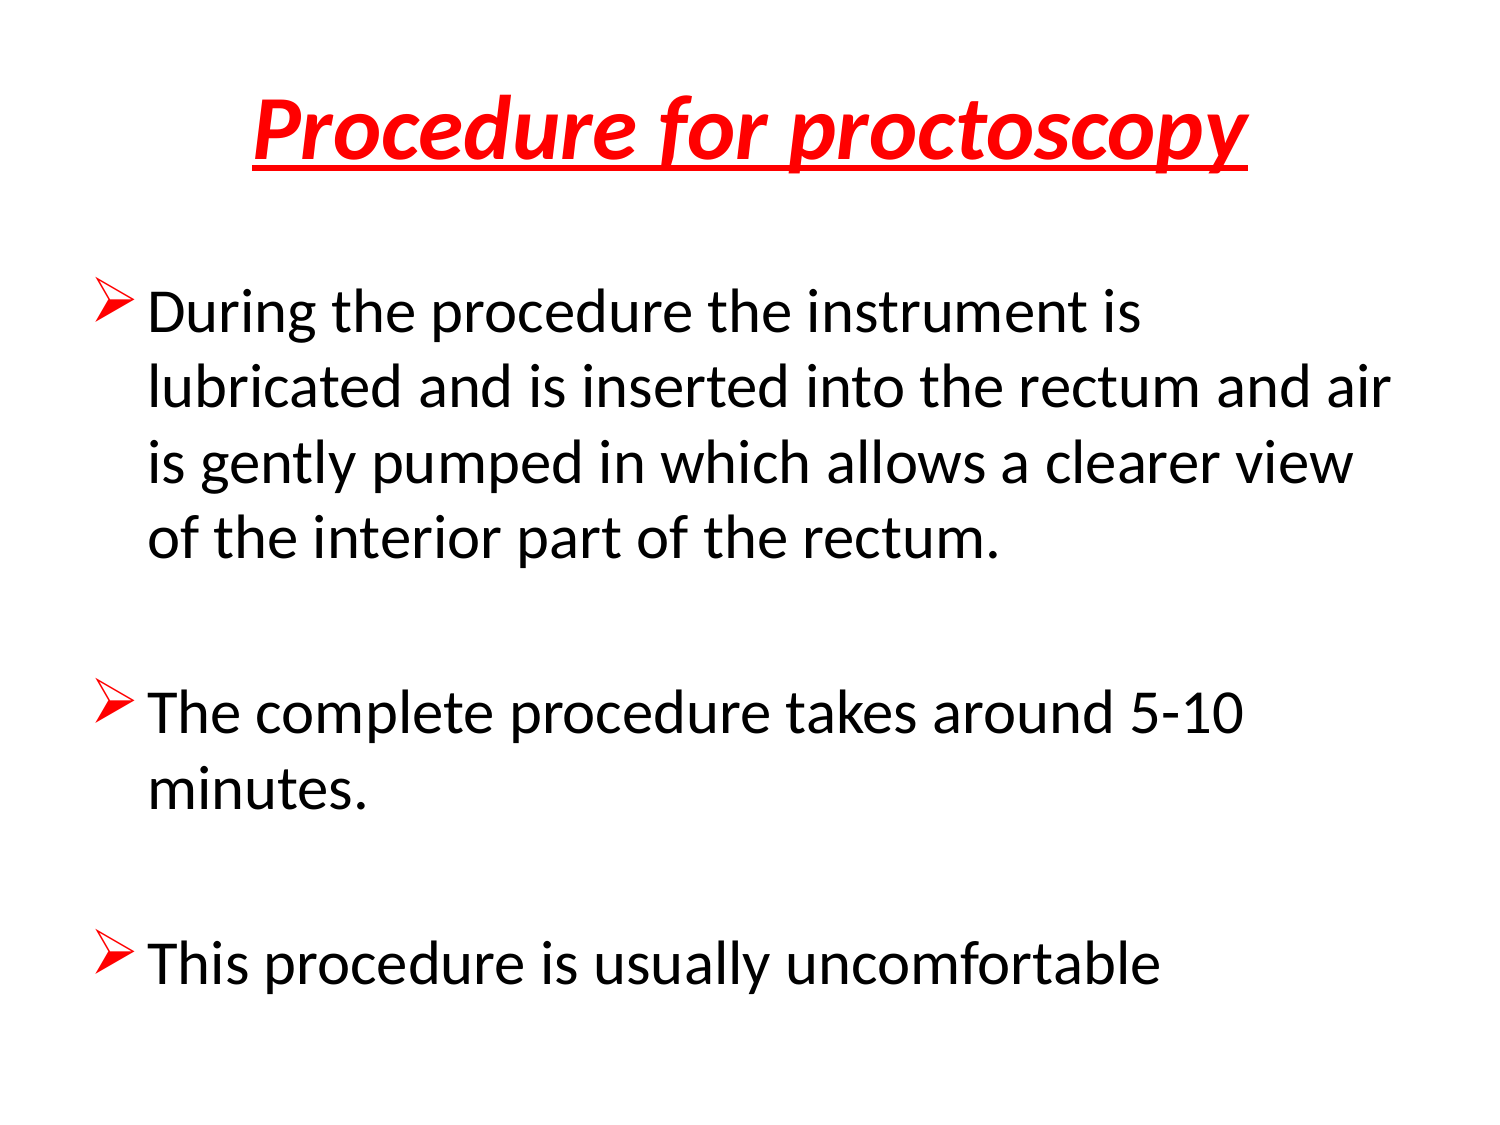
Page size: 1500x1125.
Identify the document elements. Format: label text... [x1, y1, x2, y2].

list During the procedure the instrument is lubricated and is inserted into the rectum and air is gently pumped in which allows a clearer view of the interior part of the rectum. The complete procedure takes around 5-10 minutes. This procedure is usually uncomfortable [75, 262, 1425, 1005]
title Procedure for proctoscopy [75, 45, 1425, 200]
